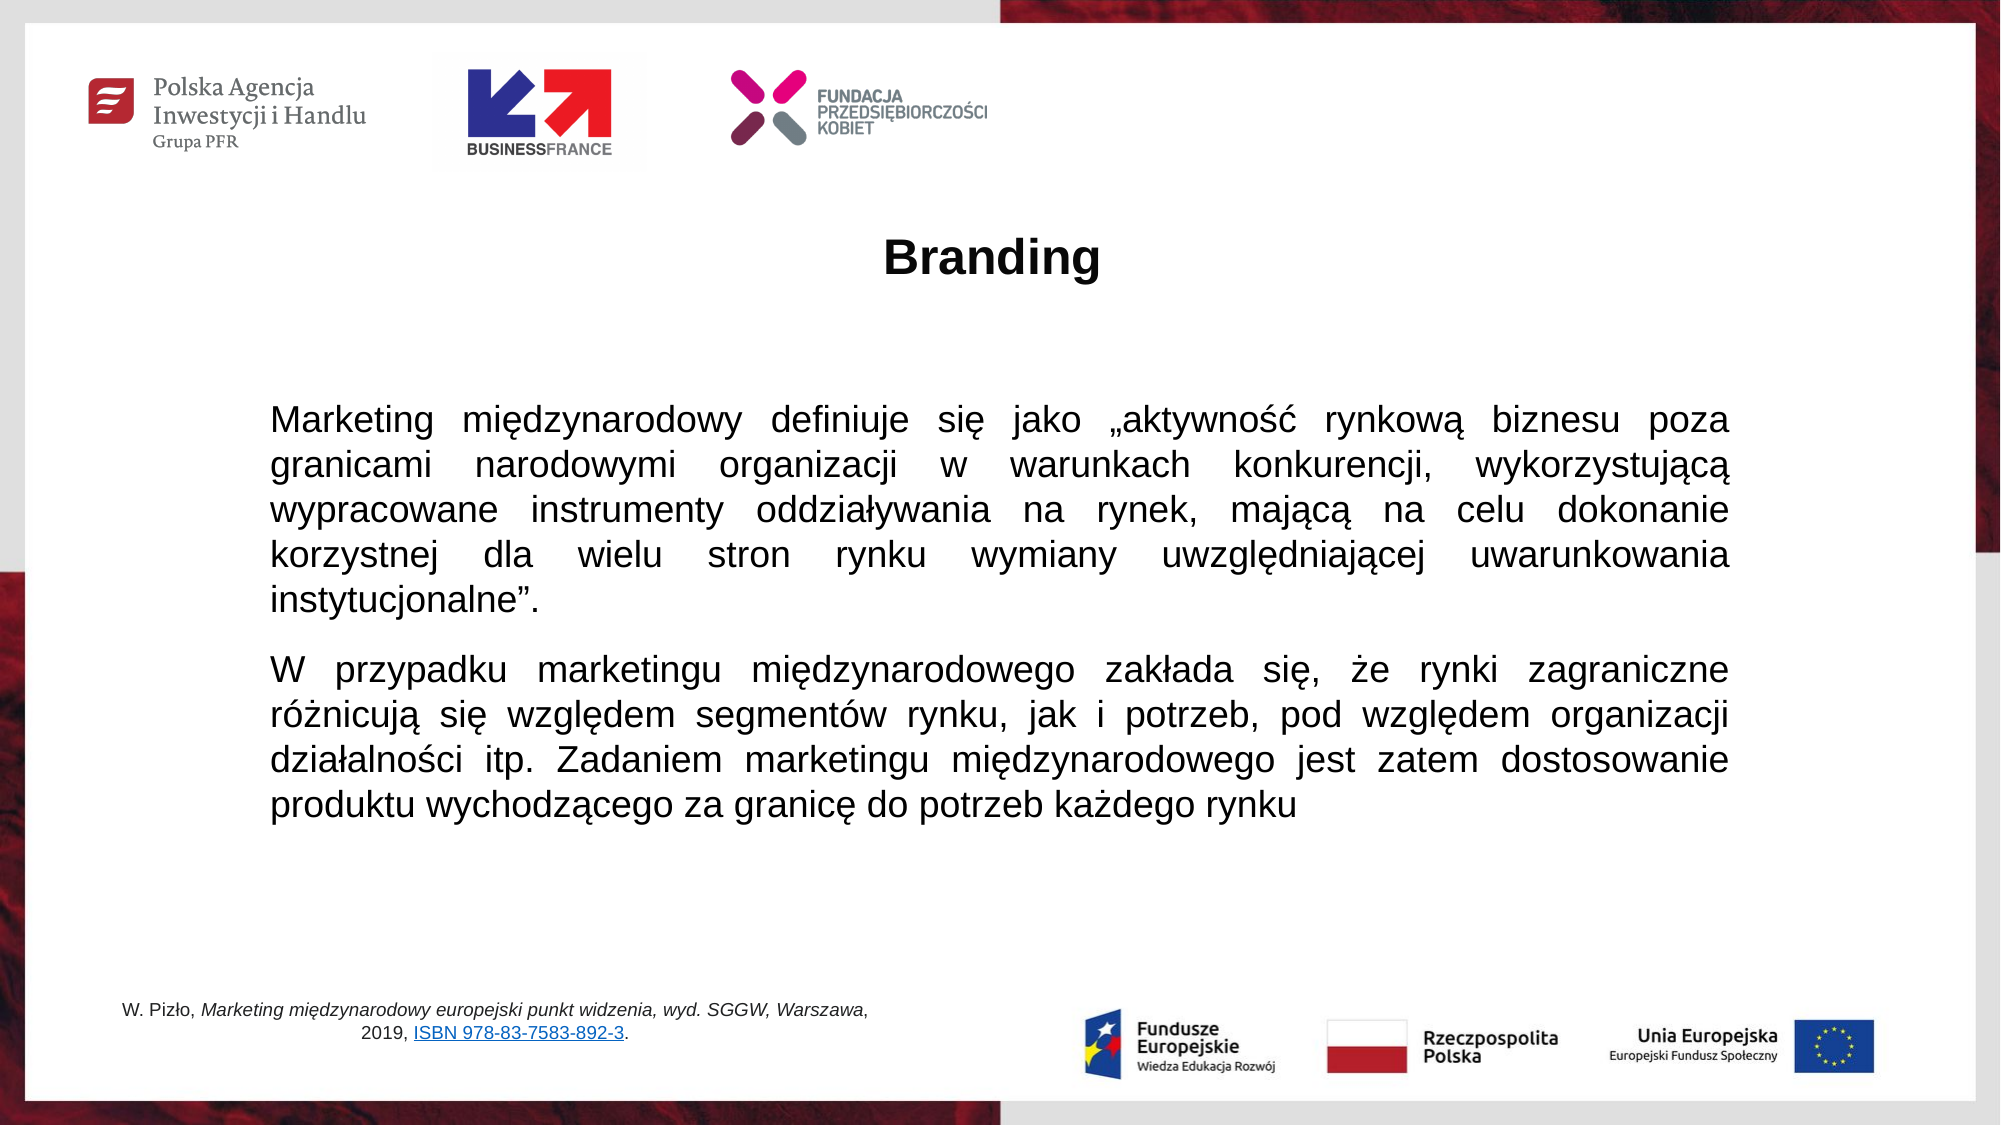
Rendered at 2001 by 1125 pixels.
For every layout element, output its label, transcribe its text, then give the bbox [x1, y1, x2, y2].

text_box W. Pizło, Marketing międzynarodowy europejski punkt widzenia, wyd. SGGW, Warszawa, 2019, ISBN 978-83-7583-892-3. [104, 993, 886, 1047]
picture [0, 0, 2001, 1125]
text_box Branding [453, 214, 1547, 290]
text_box Marketing międzynarodowy definiuje się jako „aktywność rynkową biznesu poza granicami narodowymi organizacji w warunkach konkurencji, wykorzystującą wypracowane instrumenty oddziaływania na rynek, mającą na celu dokonanie korzystnej dla wielu stron rynku wymiany uwzględniającej uwarunkowania instytucjonalne”. W przypadku marketingu międzynarodowego zakłada się, że rynki zagraniczne różnicują się względem segmentów rynku, jak i potrzeb, pod względem organizacji działalności itp. Zadaniem marketingu międzynarodowego jest zatem dostosowanie produktu wychodzącego za granicę do potrzeb każdego rynku [265, 390, 1734, 829]
